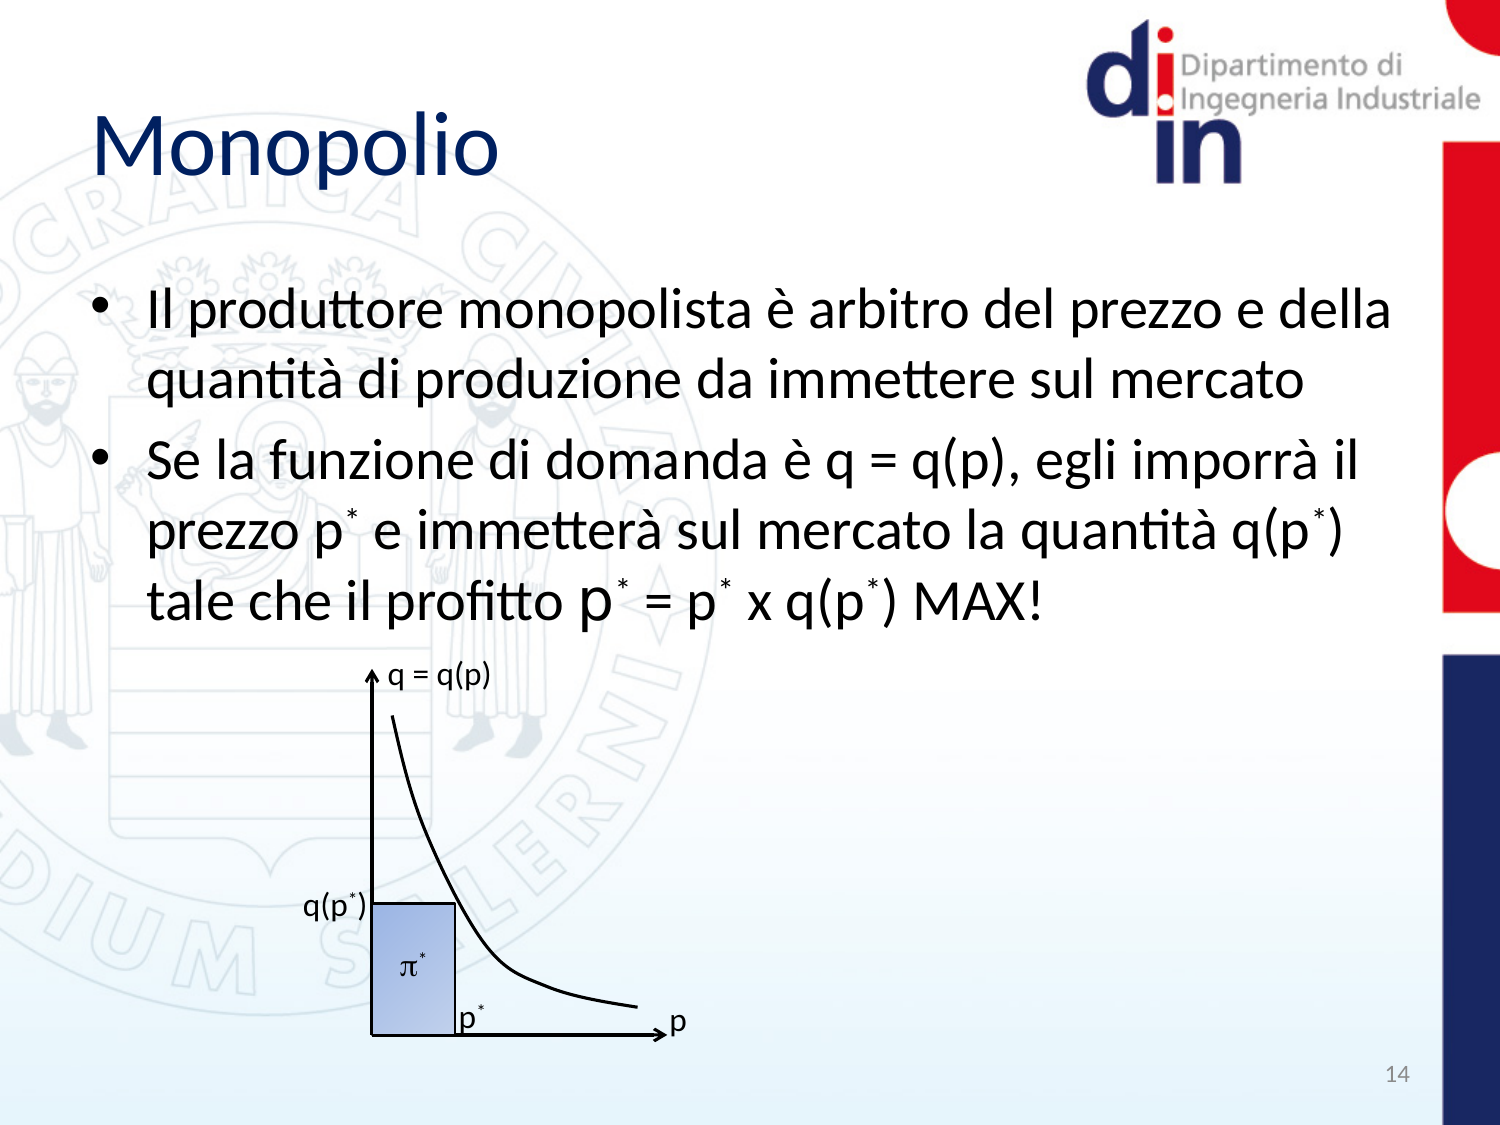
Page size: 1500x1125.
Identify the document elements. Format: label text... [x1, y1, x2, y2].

text_box [390, 714, 638, 1010]
text_box q = q(p) [372, 645, 507, 700]
picture [0, 0, 1500, 1125]
text_box p* [384, 936, 443, 991]
slide_number 14 [1257, 1042, 1425, 1103]
text_box q(p*) [376, 875, 383, 901]
text_box p* [457, 987, 501, 1034]
text_box p [654, 991, 702, 1046]
title Monopolio [74, 44, 1070, 233]
text_box [376, 901, 457, 1034]
list Il produttore monopolista è arbitro del prezzo e della quantità di produzione da immettere sul mercato Se la funzione di domanda è q = q(p), egli imporrà il prezzo p* e immetterà sul mercato la quantità q(p*) tale che il profitto p* = p* x q(p*) MAX! [74, 262, 1426, 1006]
text_box q(p*) [288, 875, 367, 931]
